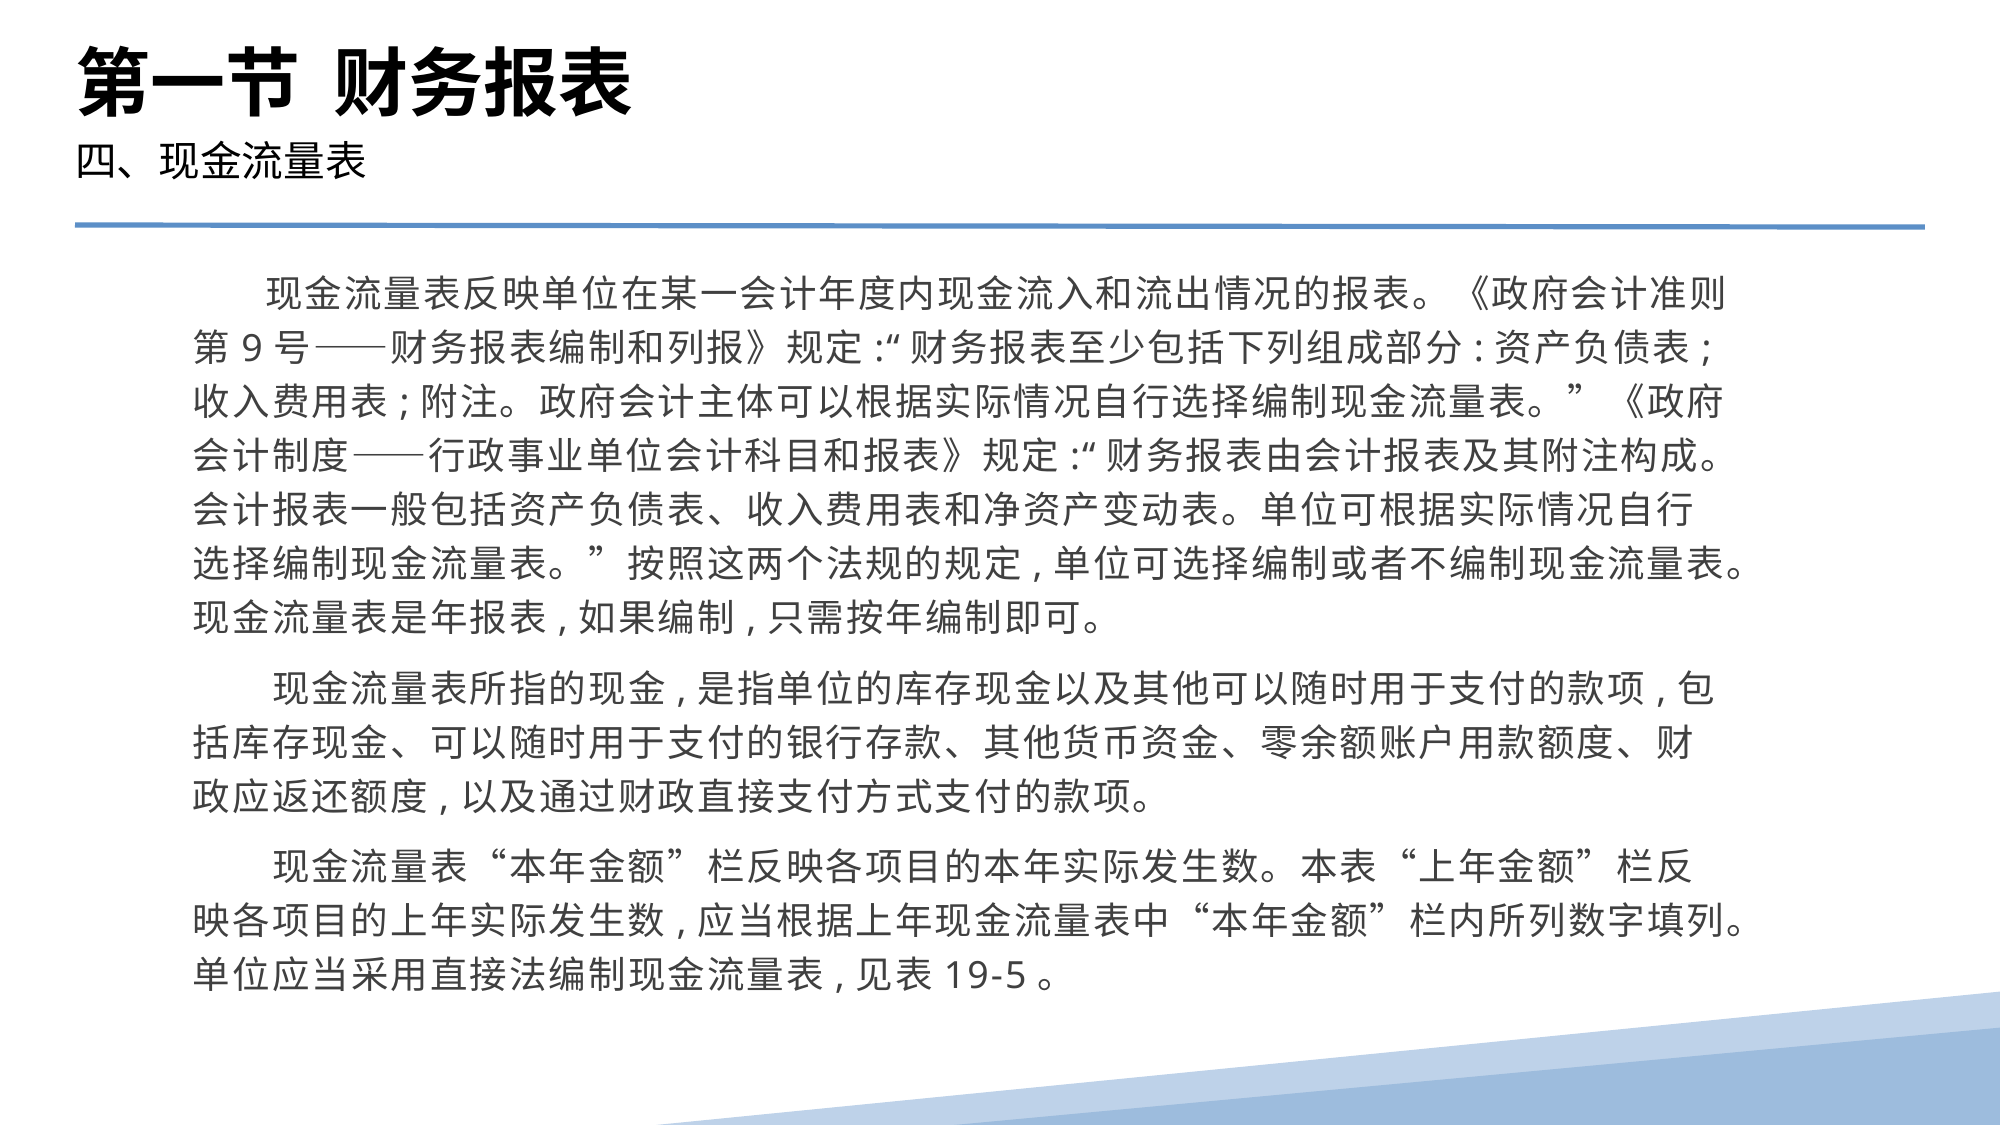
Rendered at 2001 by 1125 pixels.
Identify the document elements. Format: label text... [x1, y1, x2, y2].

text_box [74, 224, 1925, 228]
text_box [656, 991, 2000, 1125]
text_box 四、现金流量表 [75, 124, 1925, 200]
text_box 现金流量表反映单位在某一会计年度内现金流入和流出情况的报表。《政府会计准则第9号——财务报表编制和列报》规定:“财务报表至少包括下列组成部分:资产负债表;收入费用表;附注。政府会计主体可以根据实际情况自行选择编制现金流量表。”《政府会计制度——行政事业单位会计科目和报表》规定:“财务报表由会计报表及其附注构成。会计报表一般包括资产负债表、收入费用表和净资产变动表。单位可根据实际情况自行选择编制现金流量表。”按照这两个法规的规定,单位可选择编制或者不编制现金流量表。现金流量表是年报表,如果编制,只需按年编制即可。 现金流量表所指的现金,是指单位的库存现金以及其他可以随时用于支付的款项,包括库存现金、可以随时用于支付的银行存款、其他货币资金、零余额账户用款额度、财政应返还额度,以及通过财政直接支付方式支付的款项。 现金流量表“本年金额”栏反映各项目的本年实际发生数。本表“上年金额”栏反映各项目的上年实际发生数,应当根据上年现金流量表中“本年金额”栏内所列数字填列。单位应当采用直接法编制现金流量表,见表19-5。 [182, 246, 1740, 1012]
text_box 第一节 财务报表 [75, 24, 1925, 124]
